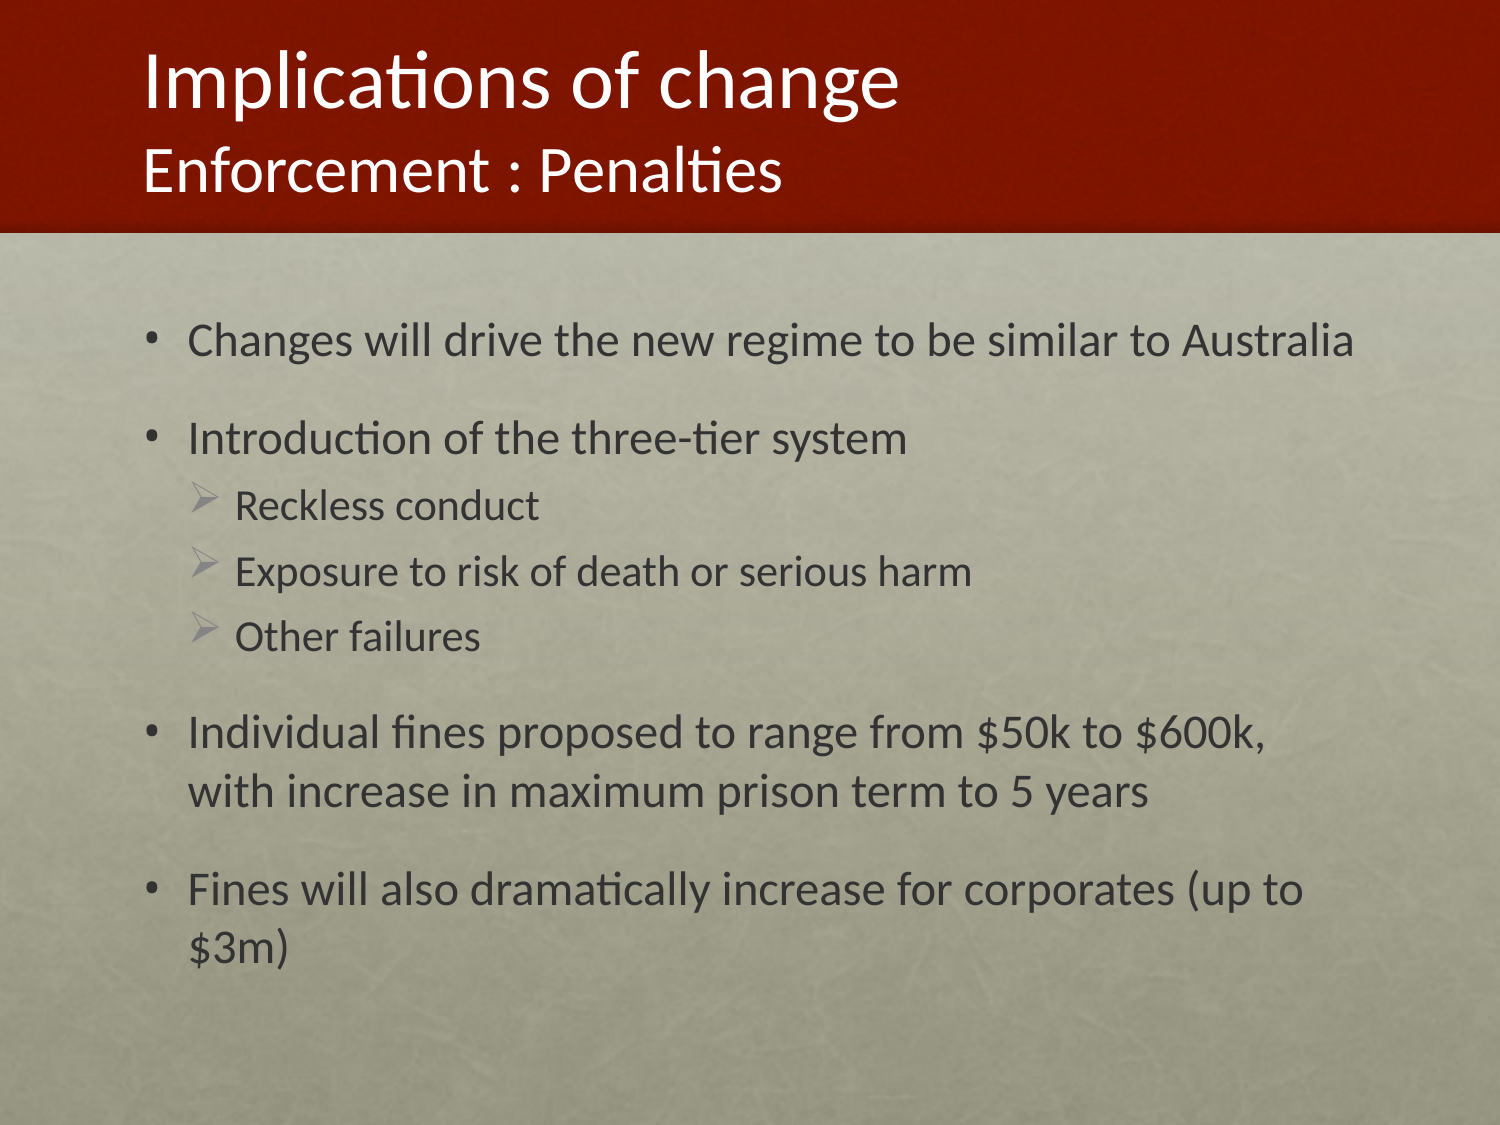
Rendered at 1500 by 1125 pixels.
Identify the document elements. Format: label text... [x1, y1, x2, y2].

picture [0, 214, 1500, 1125]
list Changes will drive the new regime to be similar to Australia Introduction of the three-tier system Reckless conduct Exposure to risk of death or serious harm Other failures Individual fines proposed to range from $50k to $600k, with increase in maximum prison term to 5 years Fines will also dramatically increase for corporates (up to $3m) [127, 299, 1372, 1027]
title Implications of change Enforcement : Penalties [127, 10, 1372, 221]
